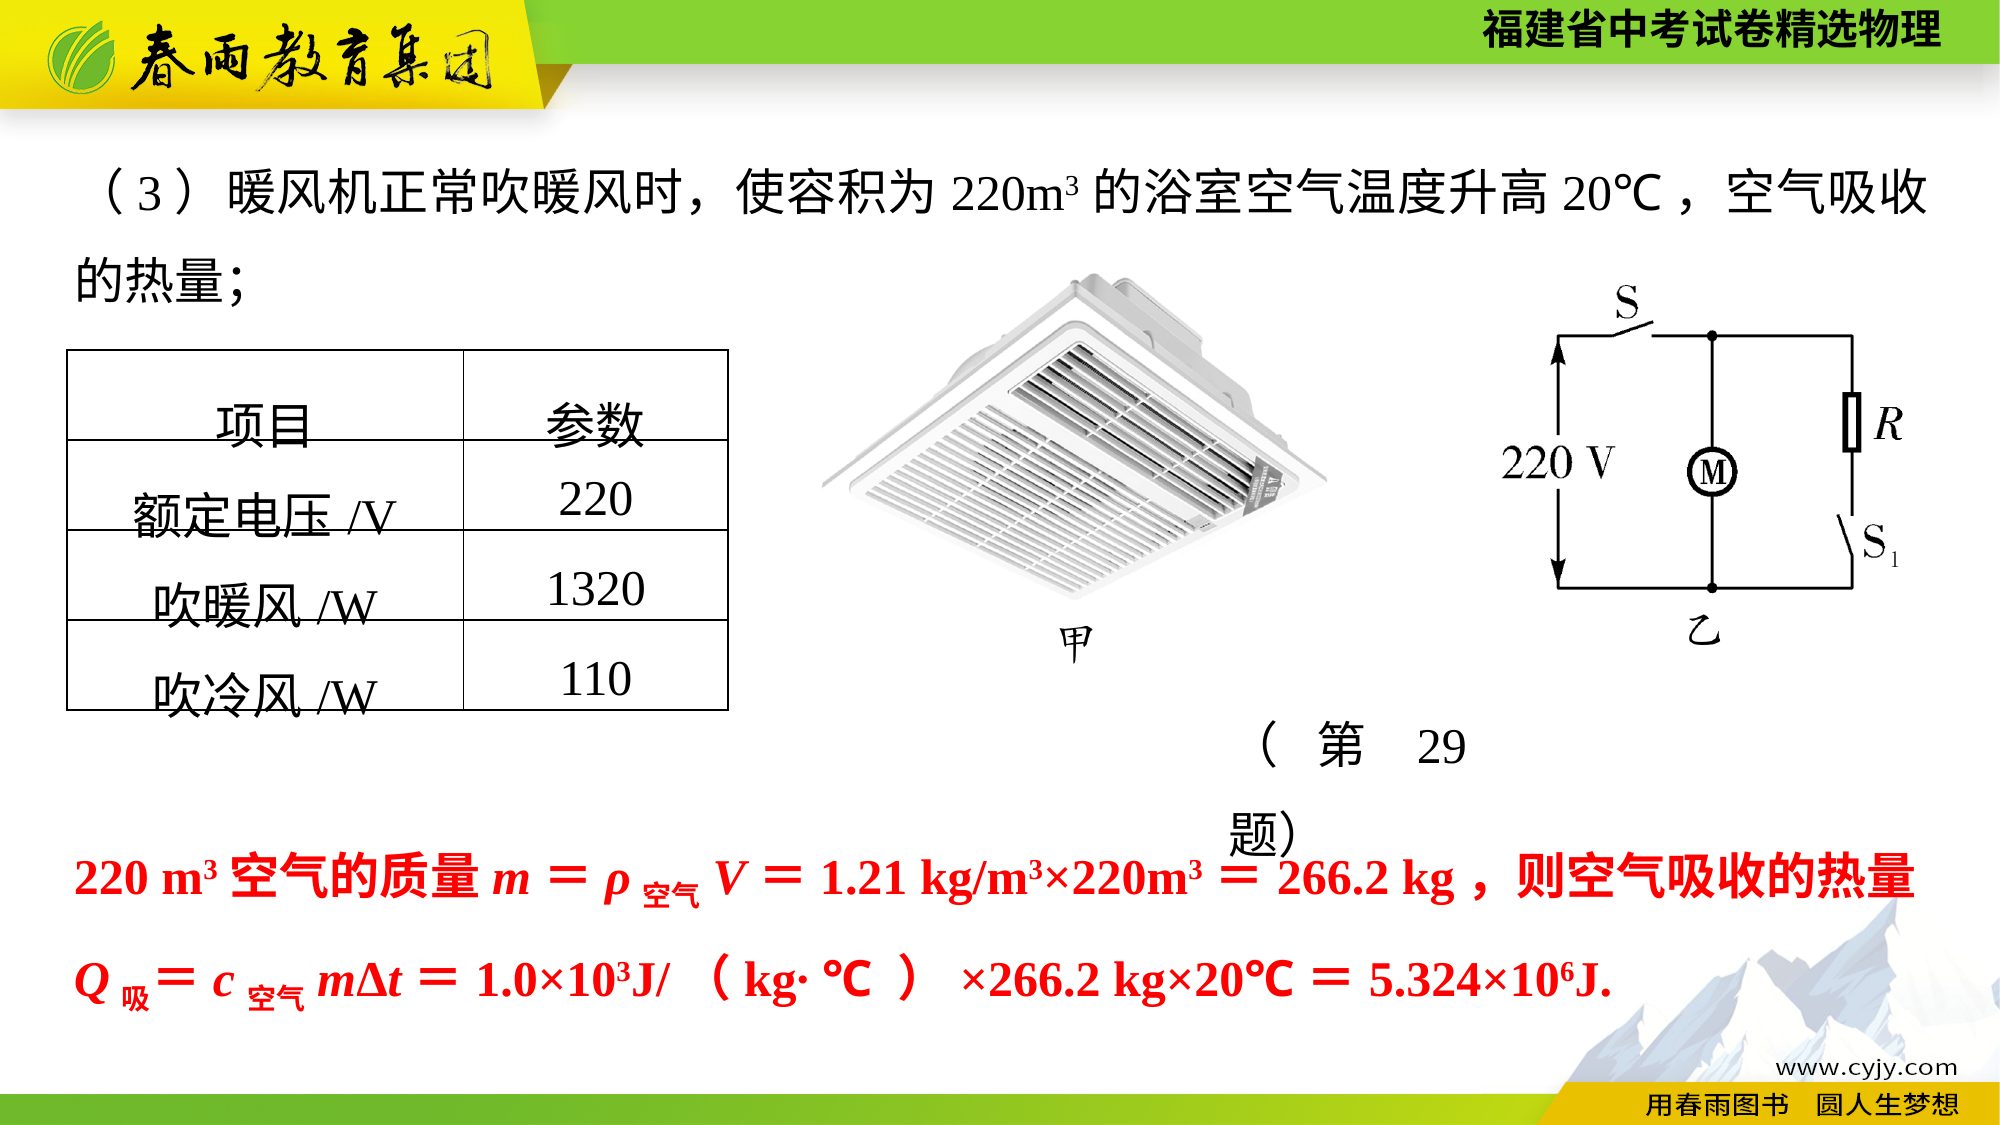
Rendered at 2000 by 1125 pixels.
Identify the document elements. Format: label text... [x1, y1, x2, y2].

table_header 参数 [464, 351, 727, 439]
table_cell 吹暖风/W [68, 531, 463, 619]
list （3）暖风机正常吹暖风时，使容积为220m3的浴室空气温度升高20℃，空气吸收的热量； [59, 122, 1944, 400]
table_cell 额定电压/V [68, 441, 463, 529]
table_cell 220 [464, 441, 727, 529]
table_header 项目 [68, 351, 463, 439]
text_box （第29题） [1213, 683, 1494, 781]
table_cell 1320 [464, 531, 727, 619]
text_box 220 m3空气的质量m＝ρ空气V＝1.21 kg/m3×220m3＝266.2 kg，则空气吸收的热量Q吸＝c空气mΔt＝1.0×103J/（kg∙ ℃ ）×266.2 kg×20℃＝5.324×106J. [59, 802, 1944, 1023]
picture [0, 0, 2000, 1125]
table_cell 110 [464, 621, 727, 709]
table_cell 吹冷风/W [68, 621, 463, 709]
